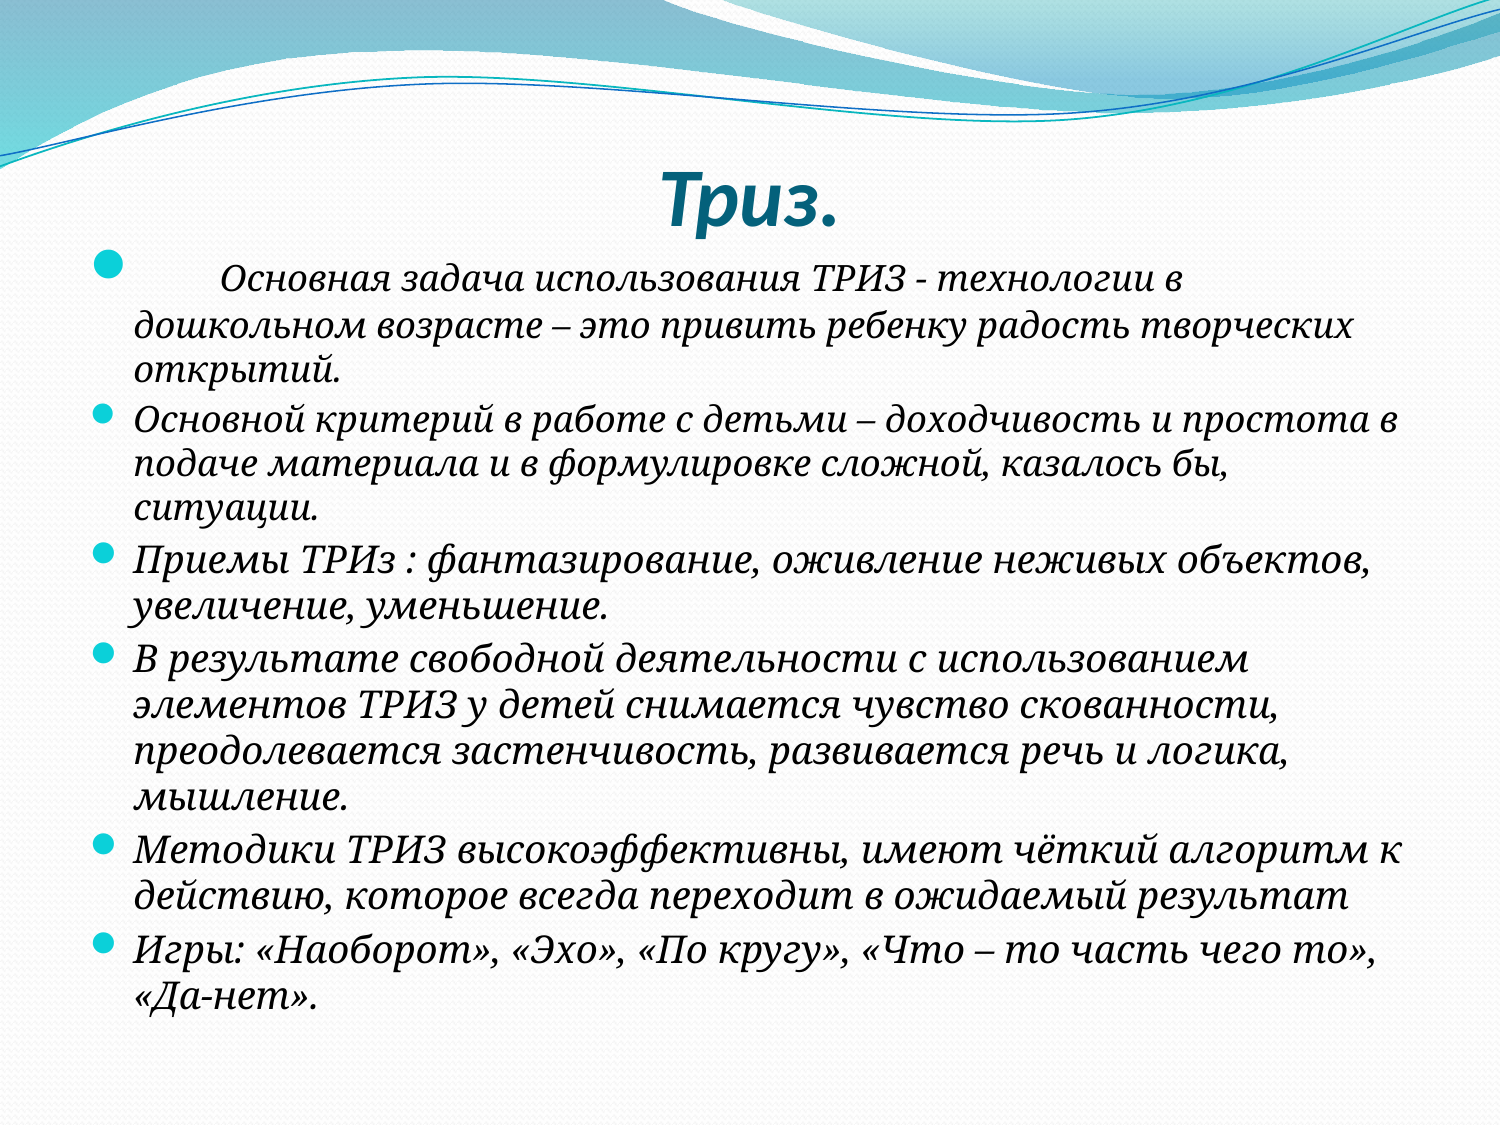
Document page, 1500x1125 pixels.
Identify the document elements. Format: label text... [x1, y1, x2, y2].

title Триз. [75, 115, 1425, 231]
list Основная задача использования ТРИЗ - технологии в дошкольном возрасте – это привить ребенку радость творческих открытий. Основной критерий в работе с детьми – доходчивость и простота в подаче материала и в формулировке сложной, казалось бы, ситуации. Приемы ТРИз : фантазирование, оживление неживых объектов, увеличение, уменьшение. В результате свободной деятельности с использованием элементов ТРИЗ у детей снимается чувство скованности, преодолевается застенчивость, развивается речь и логика, мышление. Методики ТРИЗ высокоэффективны, имеют чёткий алгоритм к действию, которое всегда переходит в ожидаемый результат Игры: «Наоборот», «Эхо», «По кругу», «Что – то часть чего то», «Да-нет». [75, 231, 1425, 1038]
